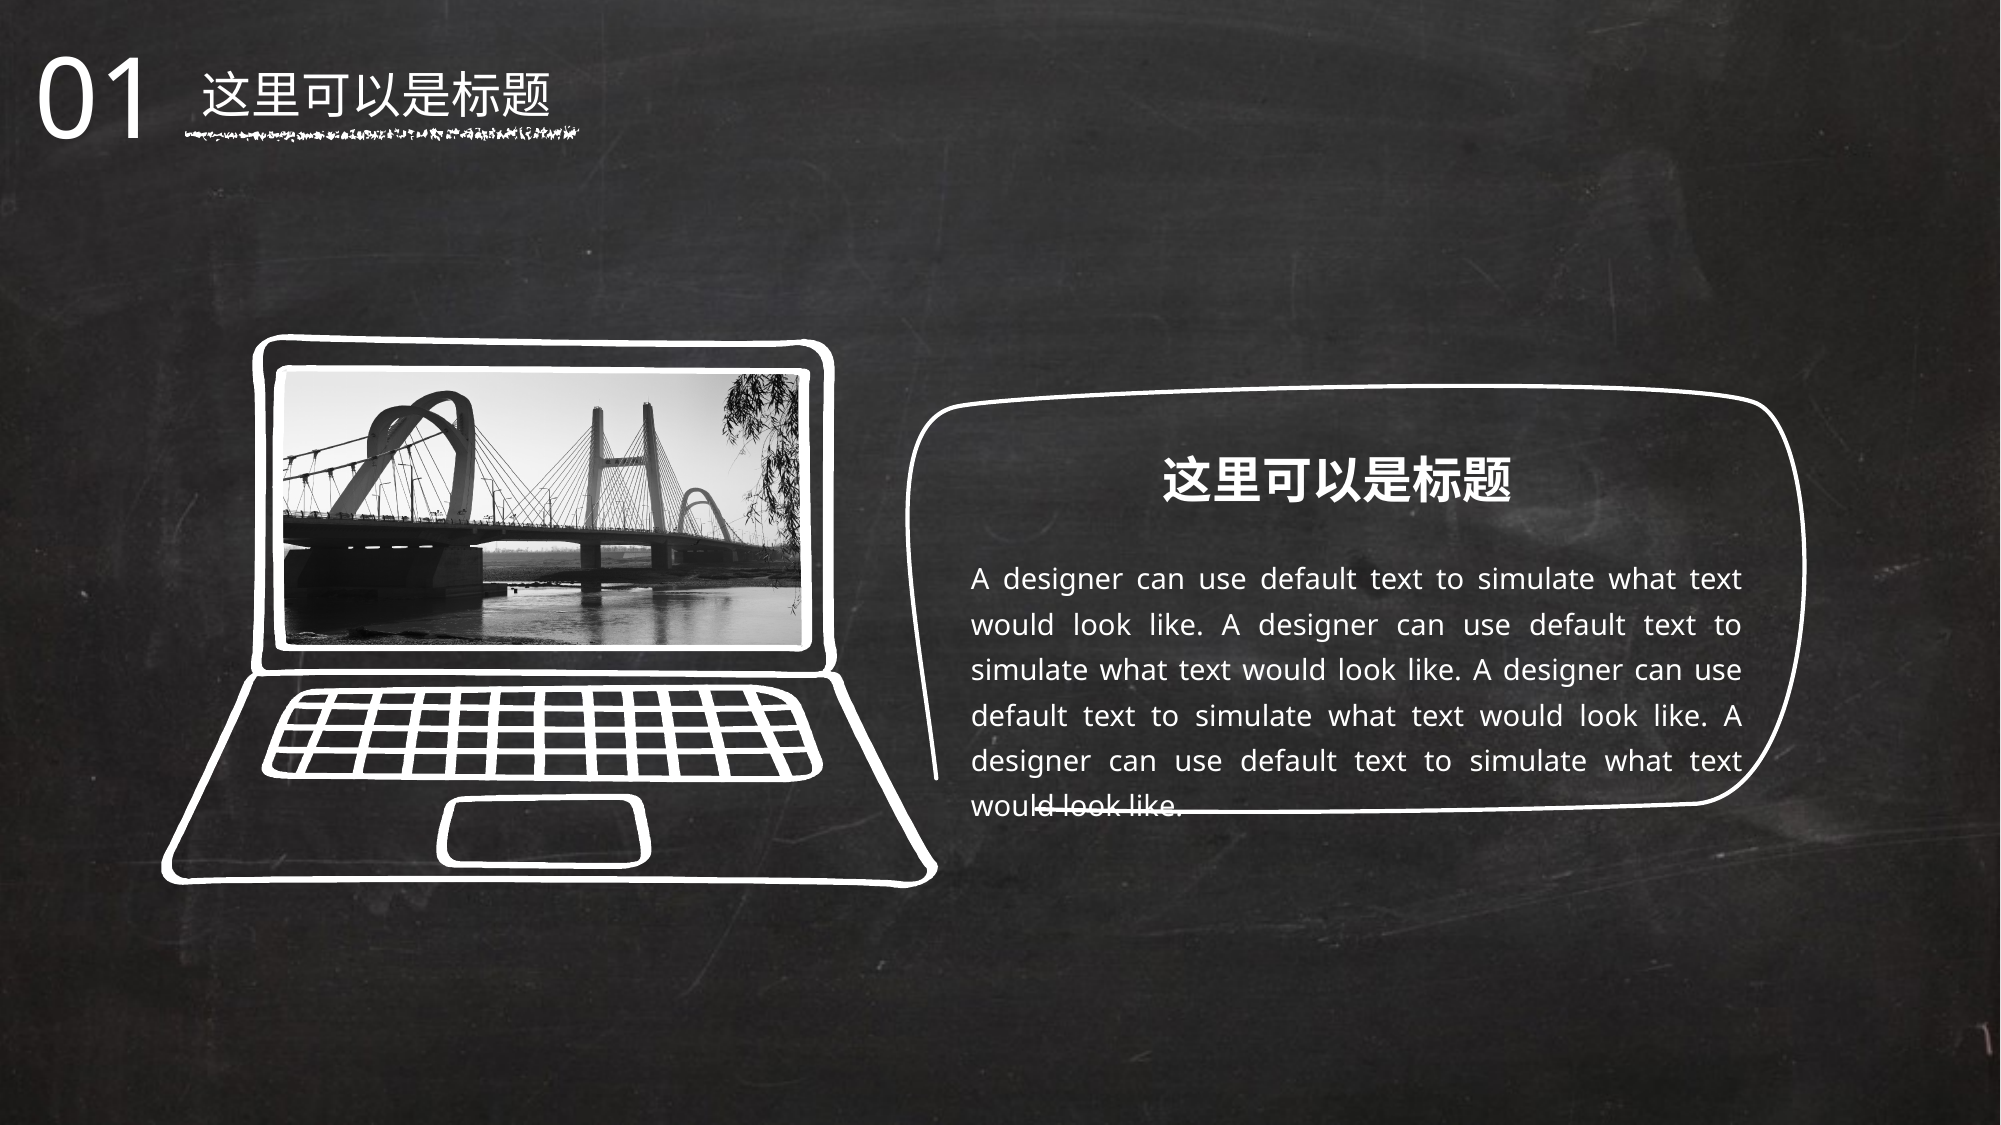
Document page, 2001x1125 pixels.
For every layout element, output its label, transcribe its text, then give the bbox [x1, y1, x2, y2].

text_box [161, 334, 939, 889]
picture [0, 0, 2001, 1125]
text_box A designer can use default text to simulate what text would look like. A designer can use default text to simulate what text would look like. A designer can use default text to simulate what text would look like. A designer can use default text to simulate what text would look like. [956, 767, 1758, 830]
text_box [939, 384, 1806, 813]
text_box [19, 18, 580, 171]
